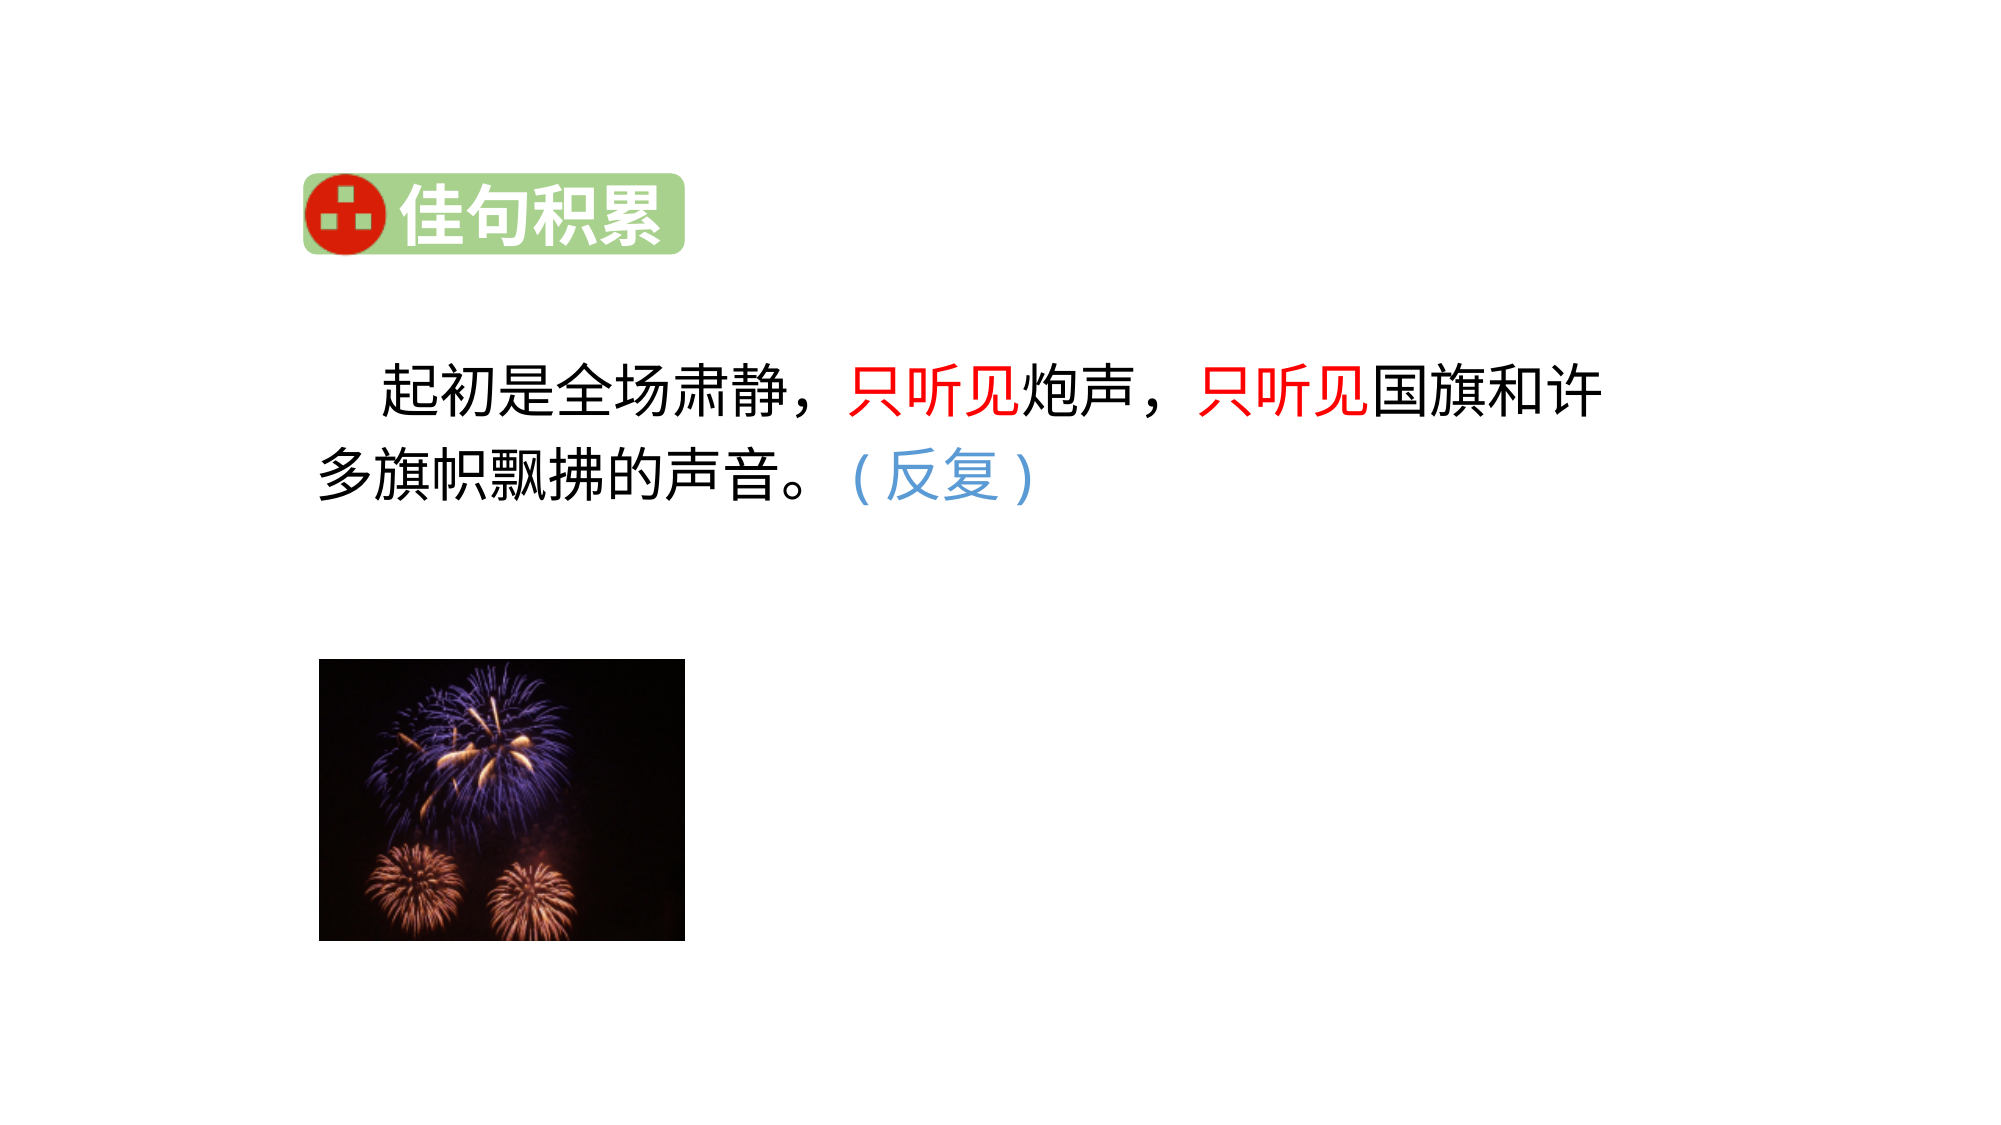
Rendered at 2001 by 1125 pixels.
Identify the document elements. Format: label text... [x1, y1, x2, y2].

picture [319, 659, 685, 941]
picture [299, 168, 392, 261]
text_box 佳句积累 [384, 166, 685, 262]
list 起初是全场肃静，只听见炮声，只听见国旗和许多旗帜飘拂的声音。(反复) [303, 335, 1670, 645]
